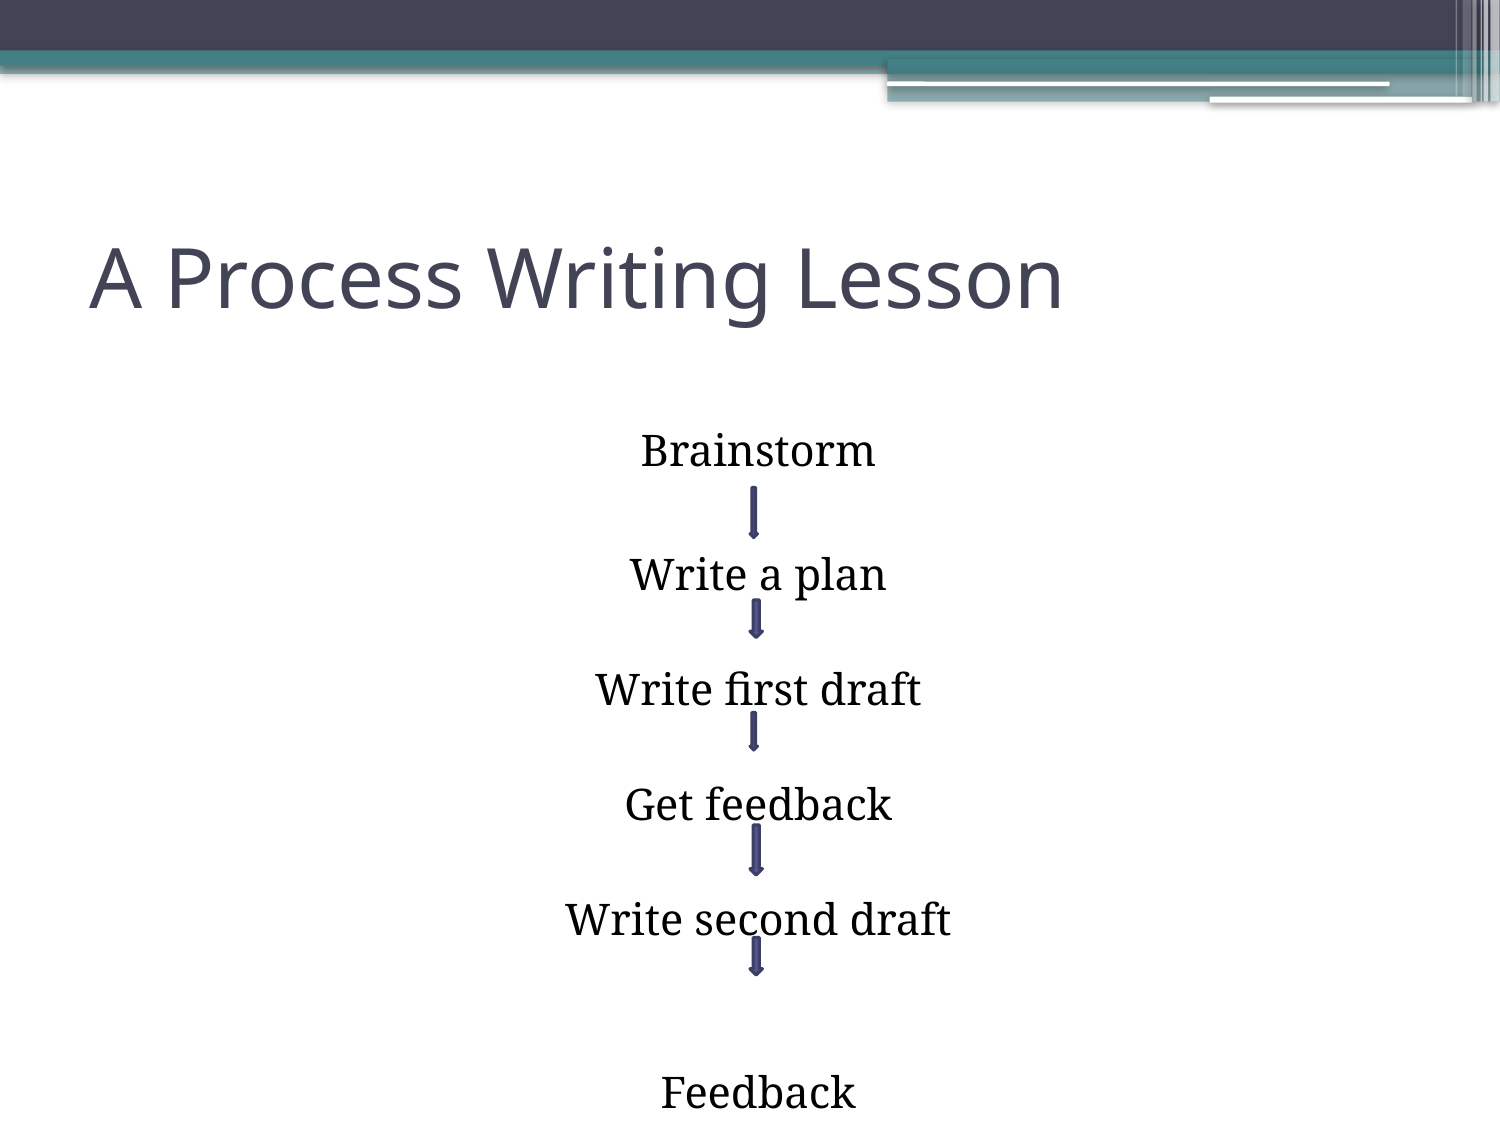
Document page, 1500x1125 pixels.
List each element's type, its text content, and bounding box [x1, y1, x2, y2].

text_box [748, 710, 759, 752]
text_box [748, 598, 764, 639]
text_box [748, 485, 759, 540]
title A Process Writing Lesson [75, 187, 1425, 363]
list Brainstorm Write a plan Write first draft Get feedback Write second draft Feedback [75, 415, 1425, 1125]
text_box [748, 935, 764, 977]
text_box [748, 823, 764, 877]
